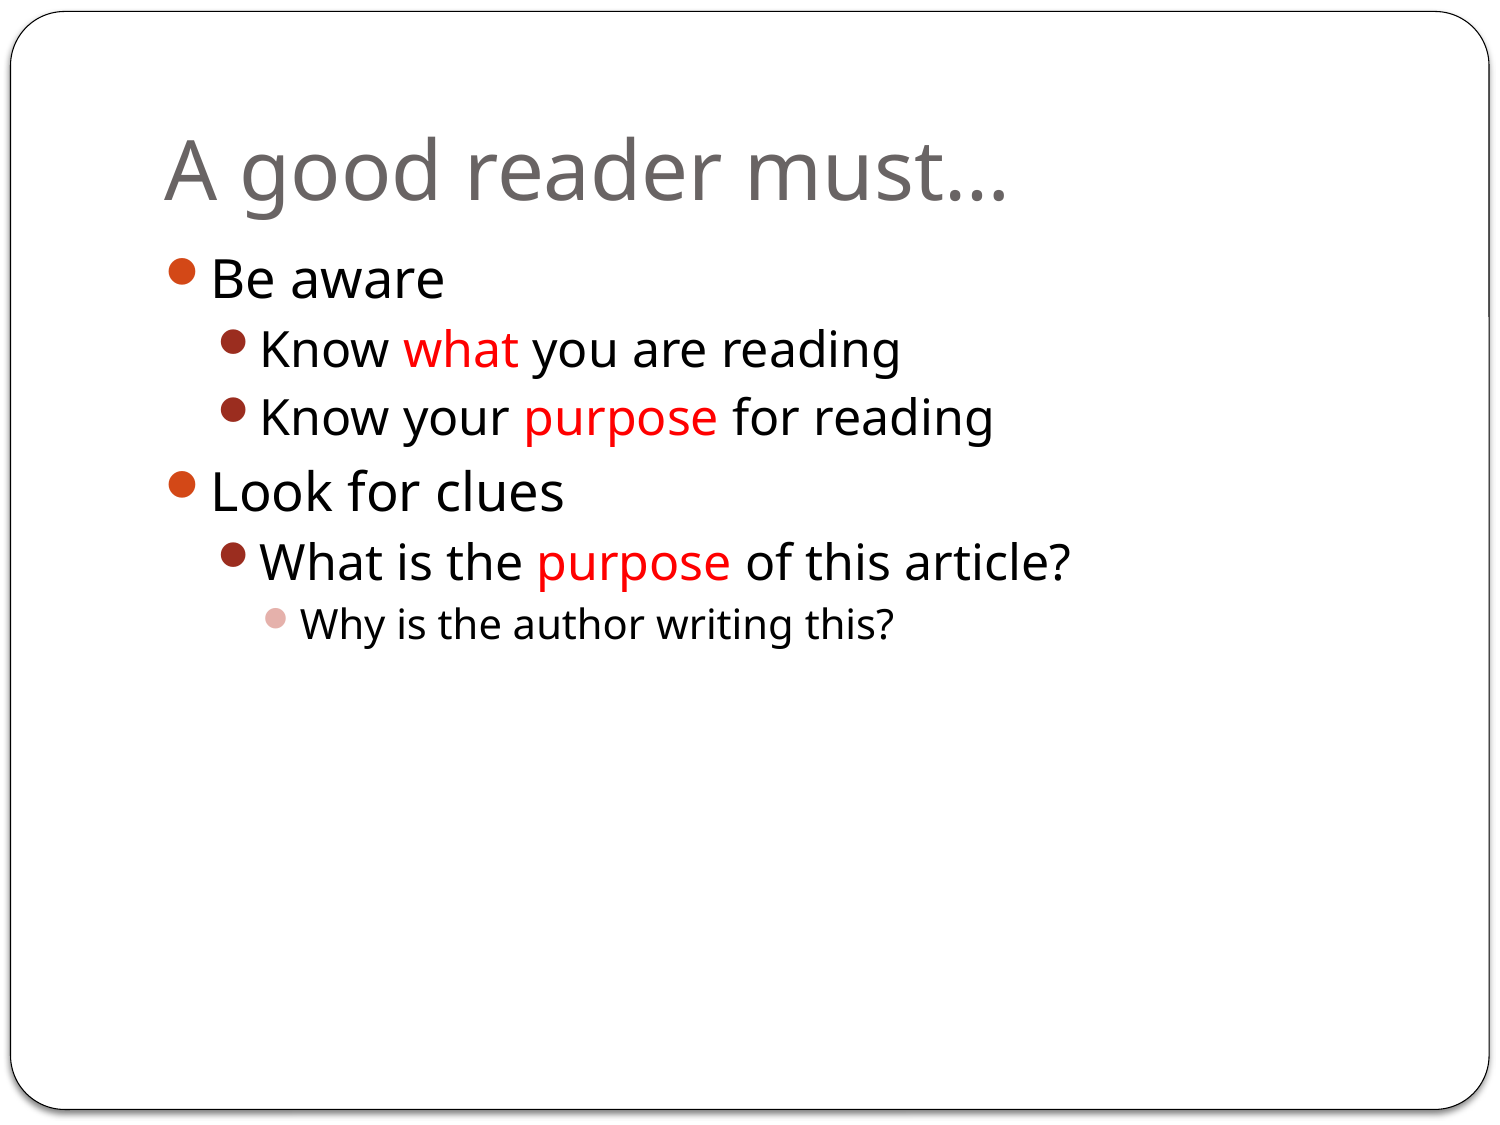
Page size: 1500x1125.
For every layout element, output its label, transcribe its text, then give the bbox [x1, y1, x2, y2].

list Be aware Know what you are reading Know your purpose for reading Look for clues What is the purpose of this article? Why is the author writing this? [150, 237, 1425, 988]
title A good reader must… [150, 45, 1425, 233]
